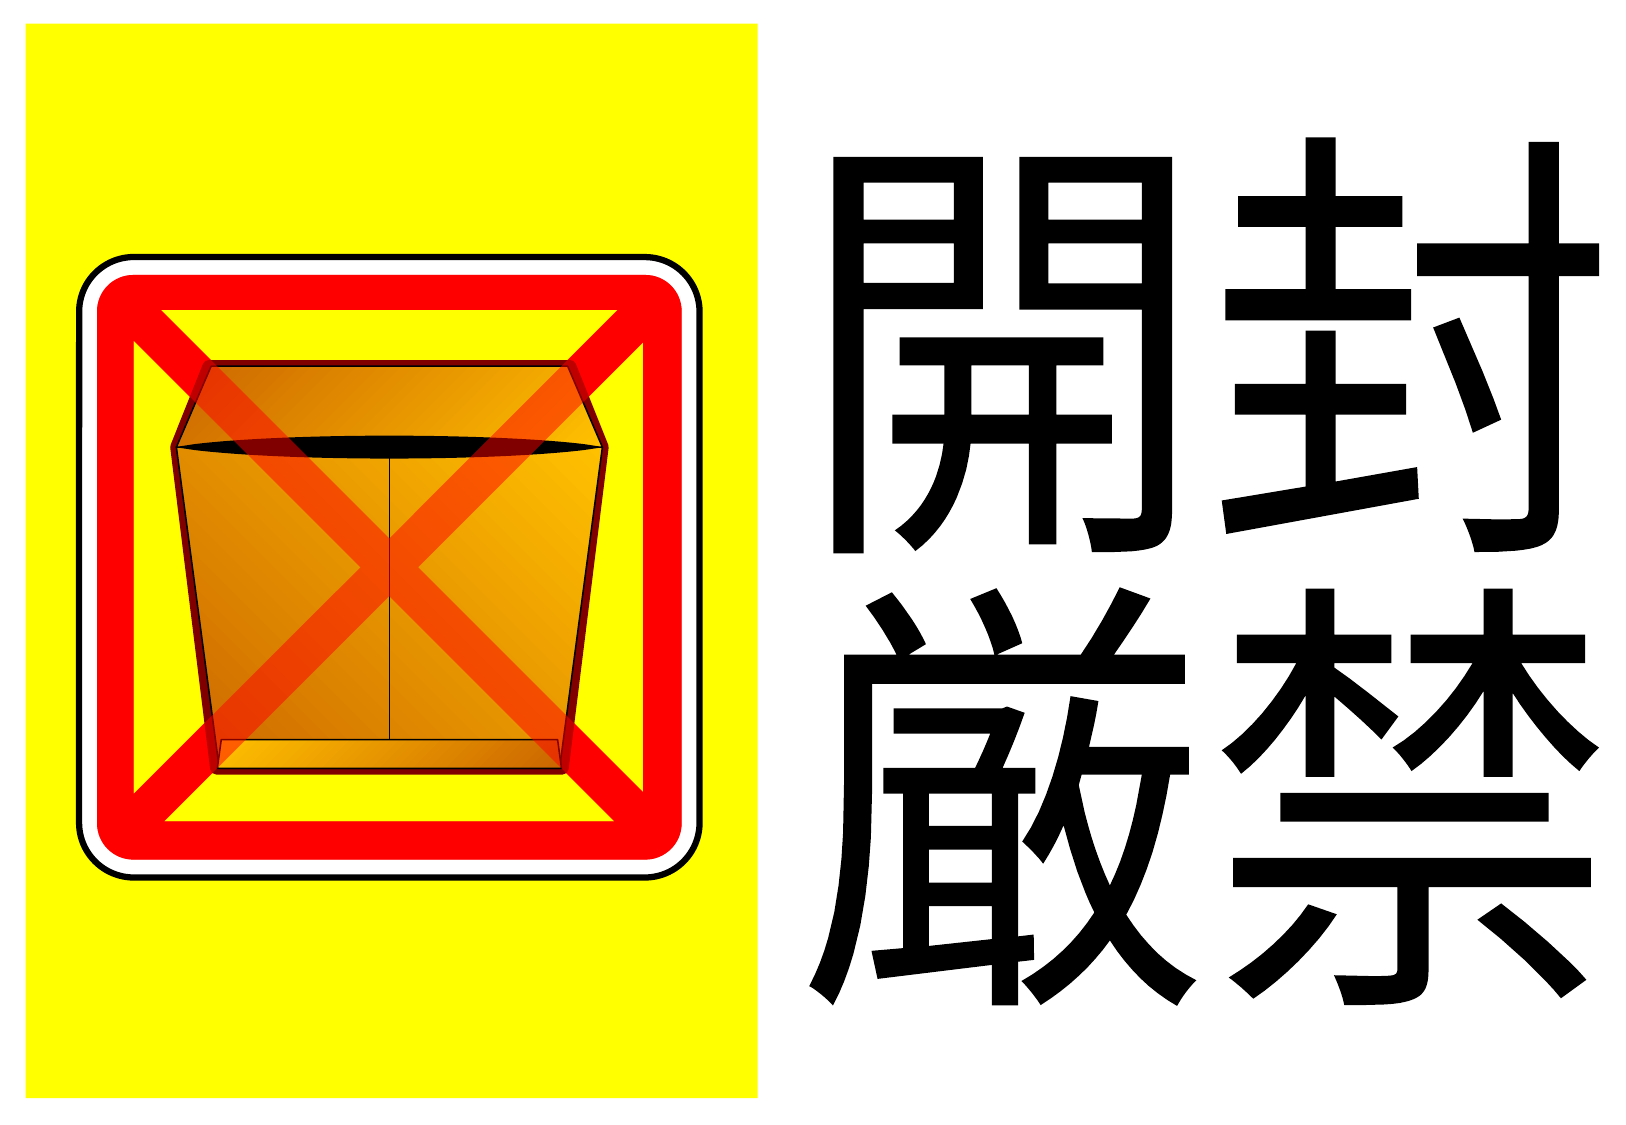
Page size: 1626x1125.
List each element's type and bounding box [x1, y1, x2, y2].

text_box [78, 256, 700, 878]
text_box [24, 21, 760, 1100]
